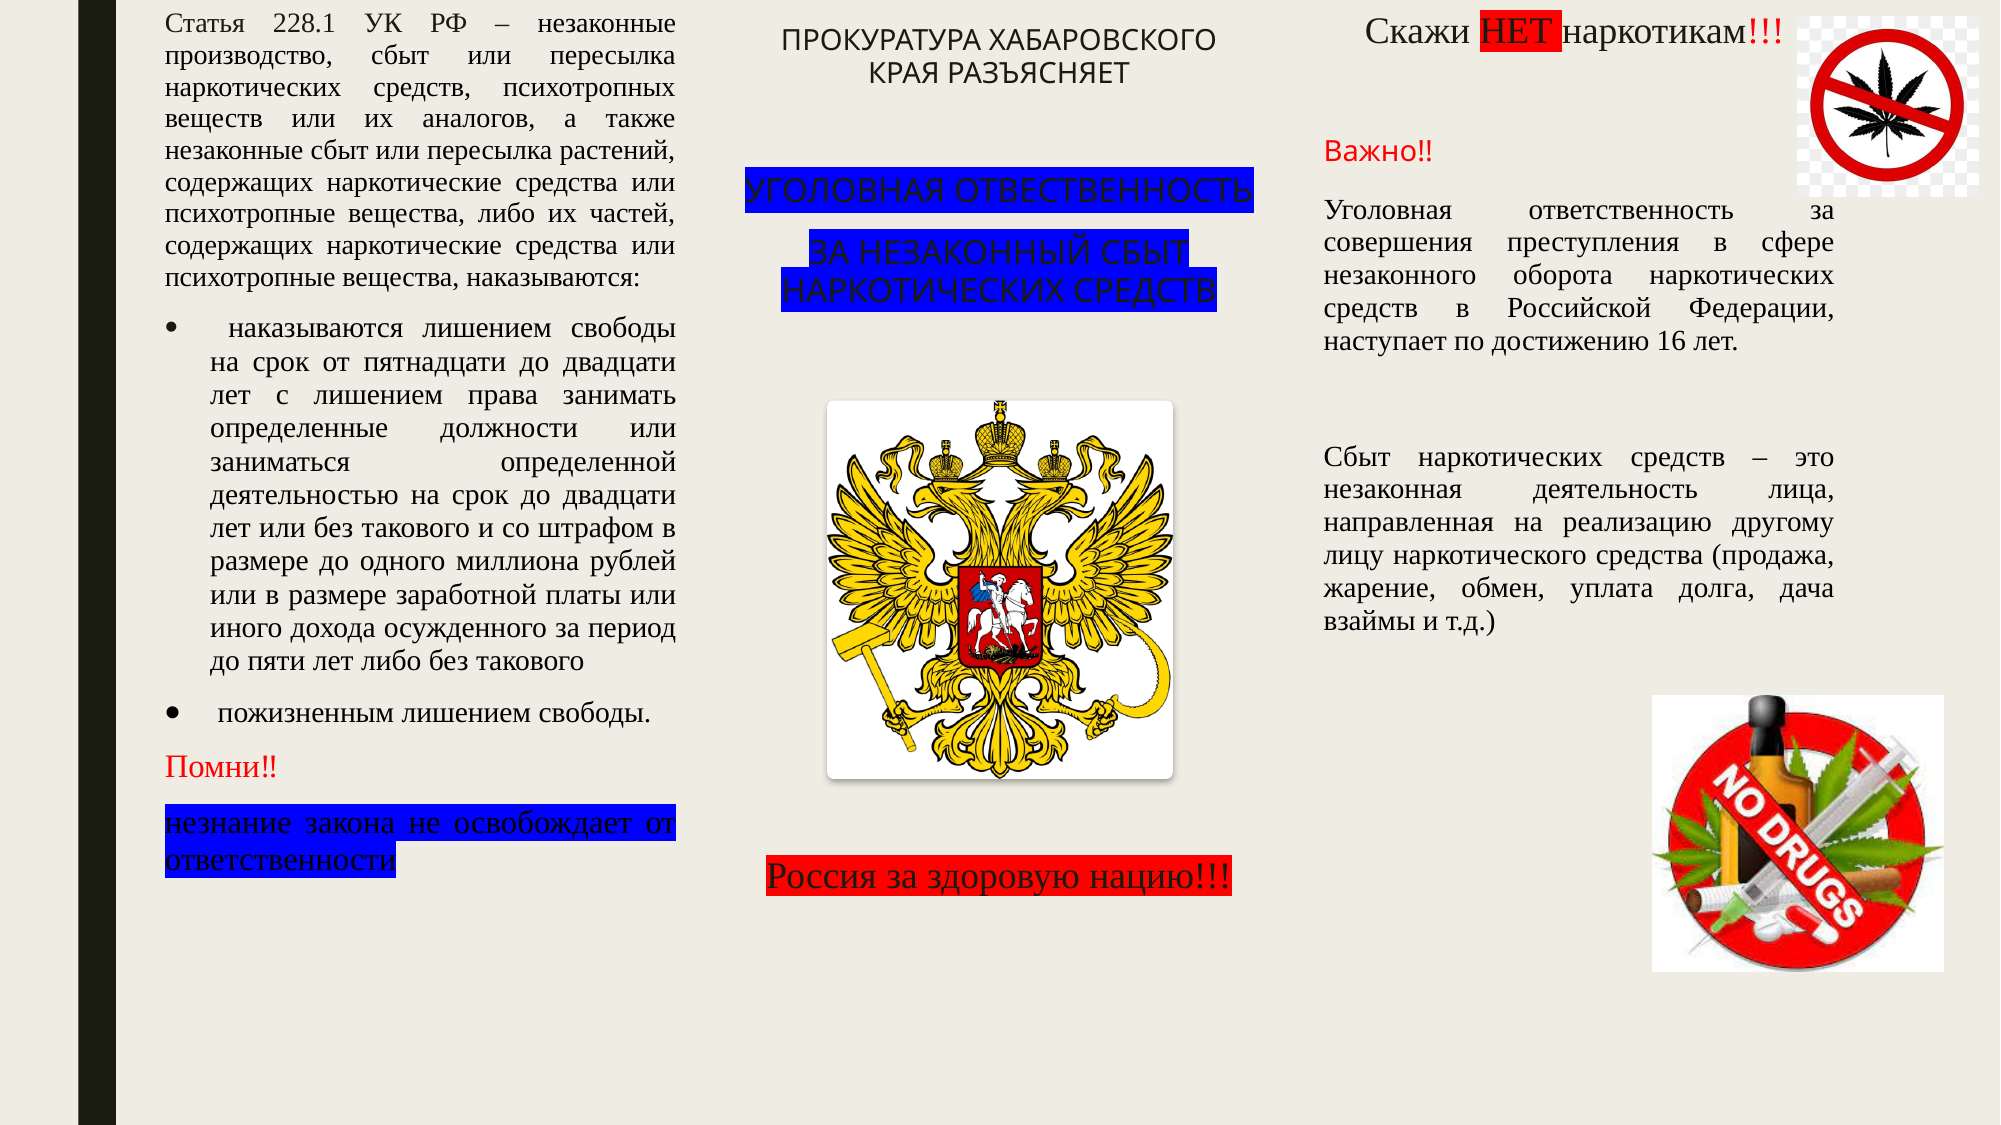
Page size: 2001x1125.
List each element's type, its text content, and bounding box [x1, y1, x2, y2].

list ПРОКУРАТУРА ХАБАРОВСКОГО КРАЯ РАЗЪЯСНЯЕТ УГОЛОВНАЯ ОТВЕСТВЕННОСТЬ ЗА НЕЗАКОННЫЙ СБЫТ НАРКОТИЧЕСКИХ СРЕДСТВ Россия за здоровую нацию!!! [728, 16, 1270, 1029]
list Статья 228.1 УК РФ – незаконные производство, сбыт или пересылка наркотических средств, психотропных веществ или их аналогов, а также незаконные сбыт или пересылка растений, содержащих наркотические средства или психотропные вещества, либо их частей, содержащих наркотические средства или психотропные вещества, наказываются: наказываются лишением свободы на срок от пятнадцати до двадцати лет с лишением права занимать определенные должности или заниматься определенной деятельностью на срок до двадцати лет или без такового и со штрафом в размере до одного миллиона рублей или в размере заработной платы или иного дохода осужденного за период до пяти лет либо без такового пожизненным лишением свободы. Помни‼ незнание закона не освобождает от ответственности [149, 0, 692, 950]
picture [827, 400, 1173, 779]
picture [1797, 16, 1979, 197]
picture [1652, 694, 1944, 972]
list Скажи НЕТ наркотикам!!! Важно!! Уголовная ответственность за совершения преступления в сфере незаконного оборота наркотических средств в Российской Федерации, наступает по достижению 16 лет. Сбыт наркотических средств – это незаконная деятельность лица, направленная на реализацию другому лицу наркотического средства (продажа, жарение, обмен, уплата долга, дача взаймы и т.д.) [1308, 2, 1851, 952]
